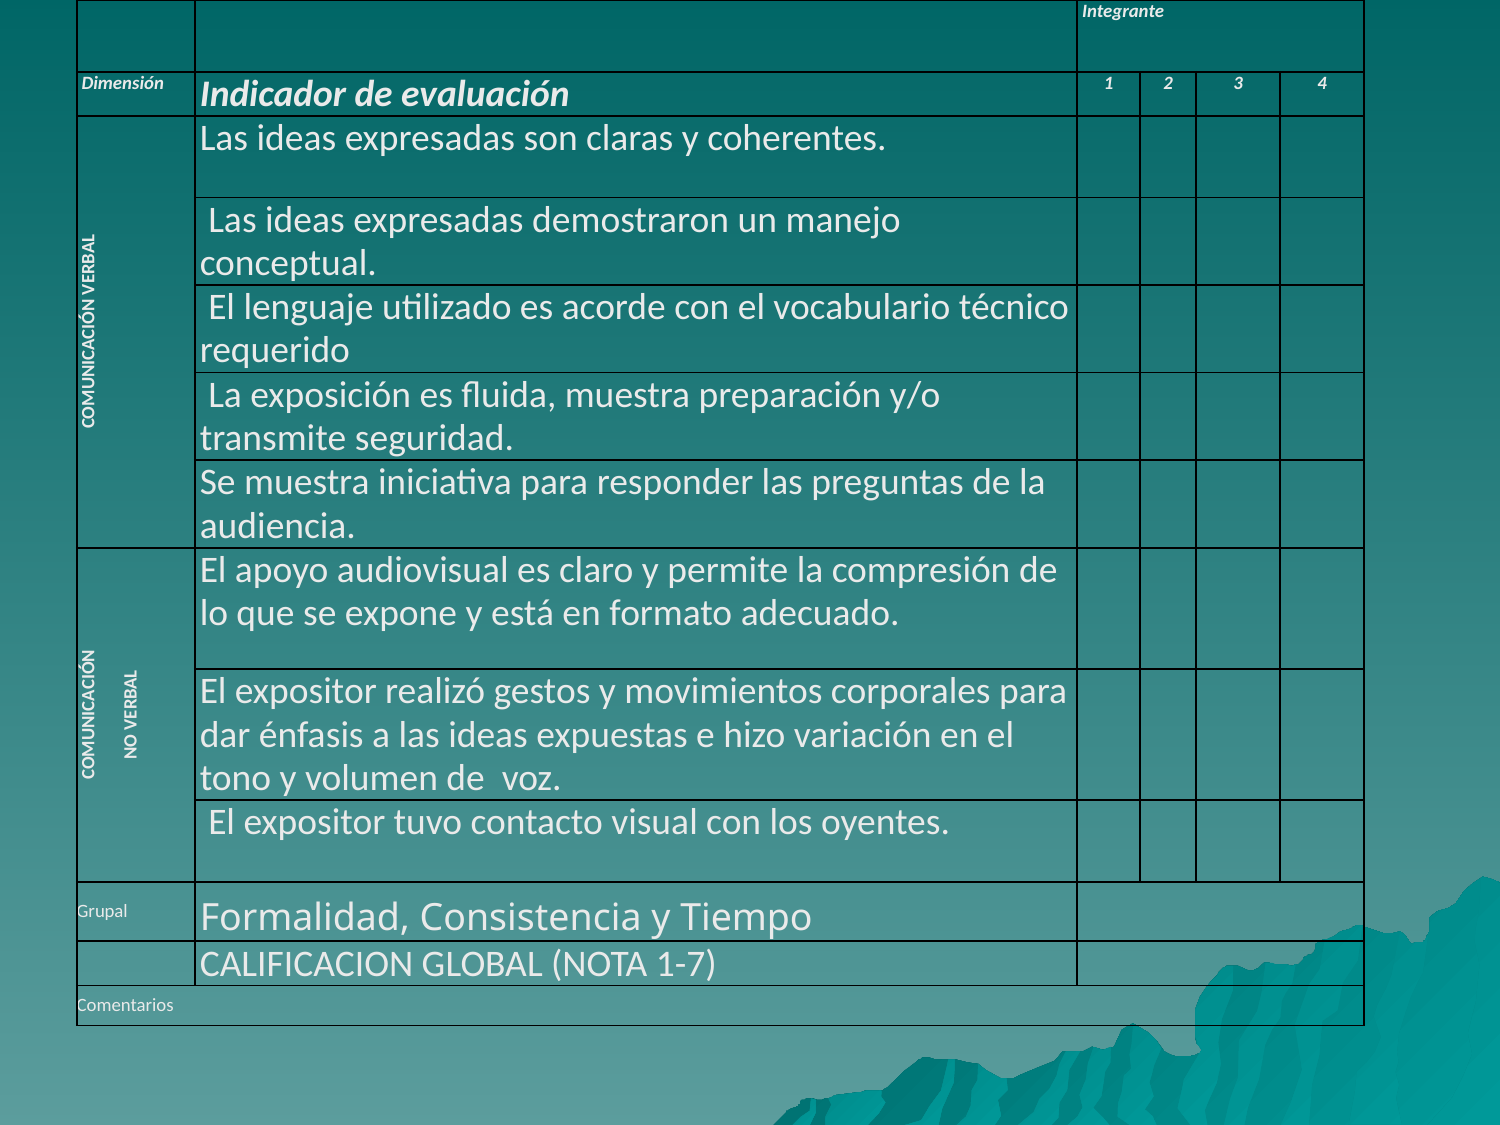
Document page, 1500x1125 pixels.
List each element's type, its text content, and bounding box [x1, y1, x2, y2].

table_cell [1281, 670, 1363, 799]
table_cell [1078, 670, 1139, 799]
table_cell 3 [1197, 73, 1279, 115]
table_cell [1197, 286, 1279, 372]
table_cell 2 [1141, 73, 1195, 115]
table_cell [1281, 286, 1363, 372]
table_cell [1078, 117, 1139, 197]
table_cell [1281, 373, 1363, 459]
table_cell 1 [1078, 73, 1139, 115]
table_cell [1281, 801, 1363, 881]
table_cell Las ideas expresadas demostraron un manejo conceptual. [196, 198, 1076, 284]
table_header [78, 1, 194, 71]
table_cell Comentarios [78, 986, 1363, 1025]
table_cell [1281, 198, 1363, 284]
table_cell [1078, 461, 1139, 547]
table_cell Indicador de evaluación [196, 73, 1076, 115]
table_cell COMUNICACIÓN VERBAL [78, 117, 194, 547]
table_cell Se muestra iniciativa para responder las preguntas de la audiencia. [196, 461, 1076, 547]
table_cell 4 [1281, 73, 1363, 115]
table_cell [1197, 801, 1279, 881]
table_cell La exposición es fluida, muestra preparación y/o transmite seguridad. [196, 373, 1076, 459]
table_cell [1141, 461, 1195, 547]
table_cell [1078, 883, 1363, 940]
table_cell [1078, 942, 1363, 985]
table_header [196, 1, 1076, 71]
table_cell [1197, 670, 1279, 799]
table_cell [1281, 549, 1363, 668]
table_cell [1141, 198, 1195, 284]
table_cell El expositor realizó gestos y movimientos corporales para dar énfasis a las ideas expuestas e hizo variación en el tono y volumen de voz. [196, 670, 1076, 799]
table_cell Dimensión [78, 73, 194, 115]
table_cell Las ideas expresadas son claras y coherentes. [196, 117, 1076, 197]
table_cell COMUNICACIÓN NO VERBAL [78, 549, 194, 881]
table_header Integrante [1078, 1, 1363, 71]
table_cell [1197, 198, 1279, 284]
table_cell [1078, 801, 1139, 881]
table_cell [1141, 117, 1195, 197]
table_cell [1141, 286, 1195, 372]
table_cell [1197, 461, 1279, 547]
table_cell [1197, 549, 1279, 668]
table_cell [1141, 373, 1195, 459]
table_cell [1197, 117, 1279, 197]
table_cell [1197, 373, 1279, 459]
table_cell CALIFICACION GLOBAL (NOTA 1-7) [196, 942, 1076, 985]
table_cell [1141, 549, 1195, 668]
table_cell Formalidad, Consistencia y Tiempo [196, 883, 1076, 940]
table_cell Grupal [78, 883, 194, 940]
table_cell El lenguaje utilizado es acorde con el vocabulario técnico requerido [196, 286, 1076, 372]
table_cell [1141, 801, 1195, 881]
table_cell [1078, 198, 1139, 284]
table_cell El expositor tuvo contacto visual con los oyentes. [196, 801, 1076, 881]
table_cell [1078, 286, 1139, 372]
table_cell [1281, 117, 1363, 197]
table_cell [78, 942, 194, 985]
table_cell [1078, 373, 1139, 459]
table_cell [1078, 549, 1139, 668]
table_cell El apoyo audiovisual es claro y permite la compresión de lo que se expone y está en formato adecuado. [196, 549, 1076, 668]
table_cell [1281, 461, 1363, 547]
table_cell [1141, 670, 1195, 799]
